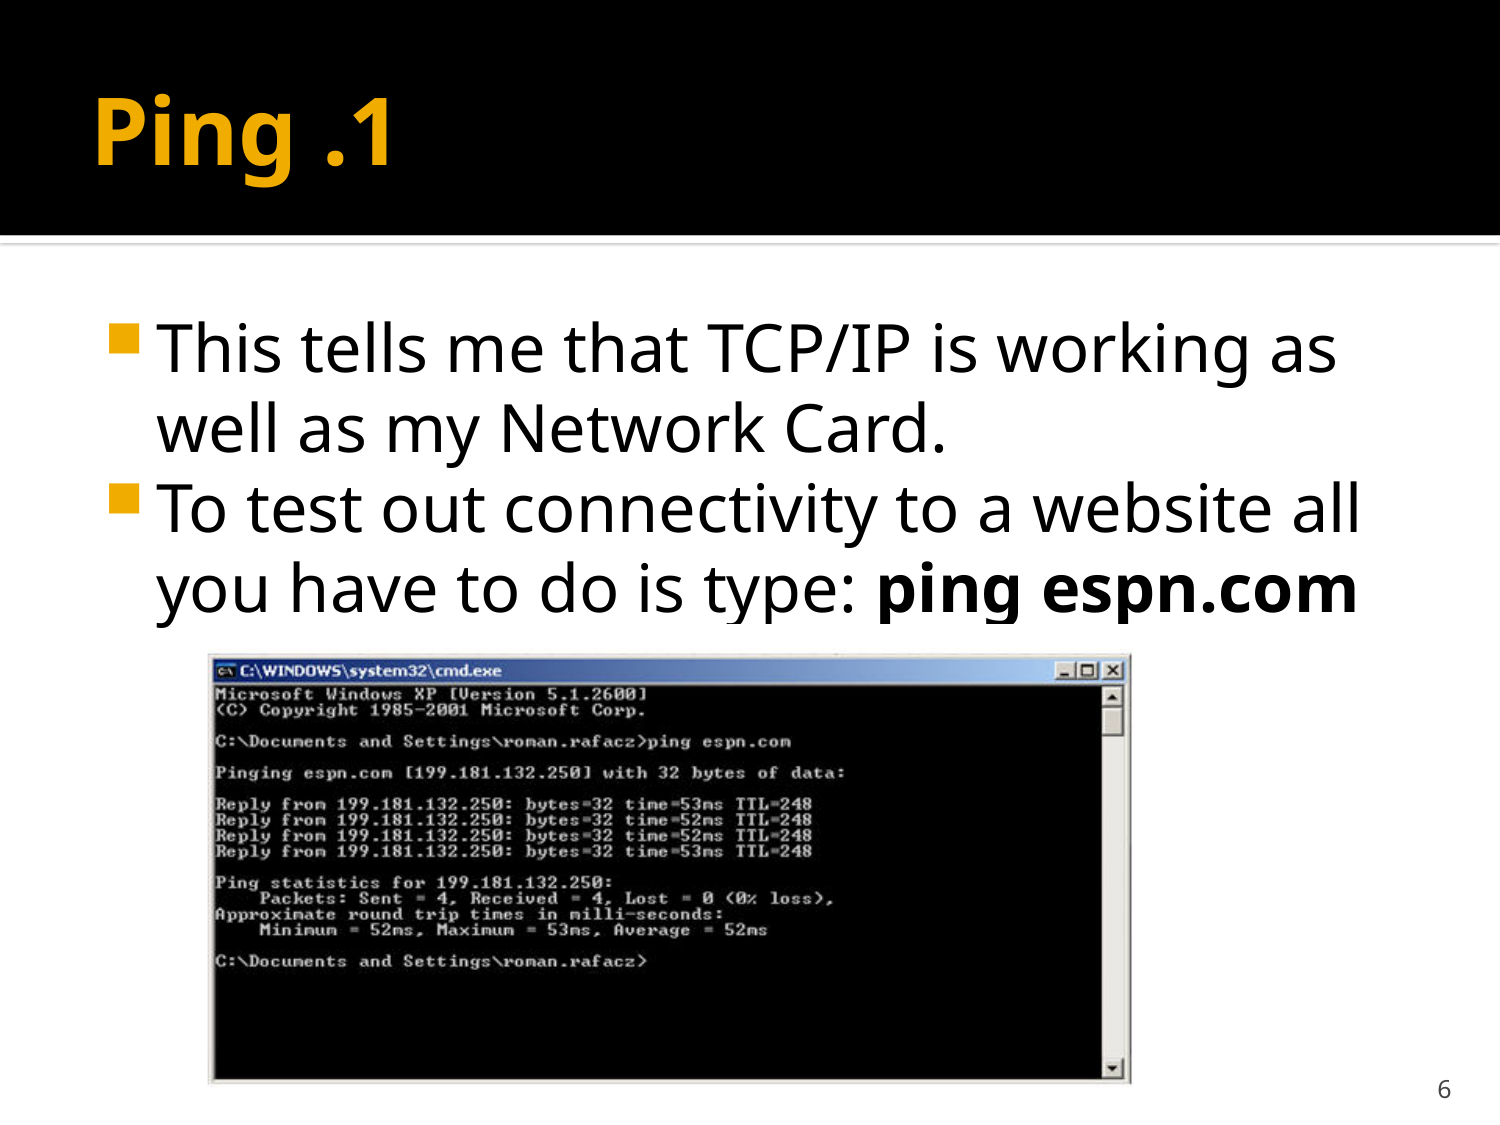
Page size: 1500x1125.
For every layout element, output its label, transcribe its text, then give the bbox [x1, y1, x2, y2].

slide_number 6 [1345, 1062, 1467, 1108]
list This tells me that TCP/IP is working as well as my Network Card. To test out connectivity to a website all you have to do is type: ping espn.com [75, 291, 1425, 1050]
title 1. Ping [75, 25, 1425, 231]
picture [182, 624, 1163, 1125]
